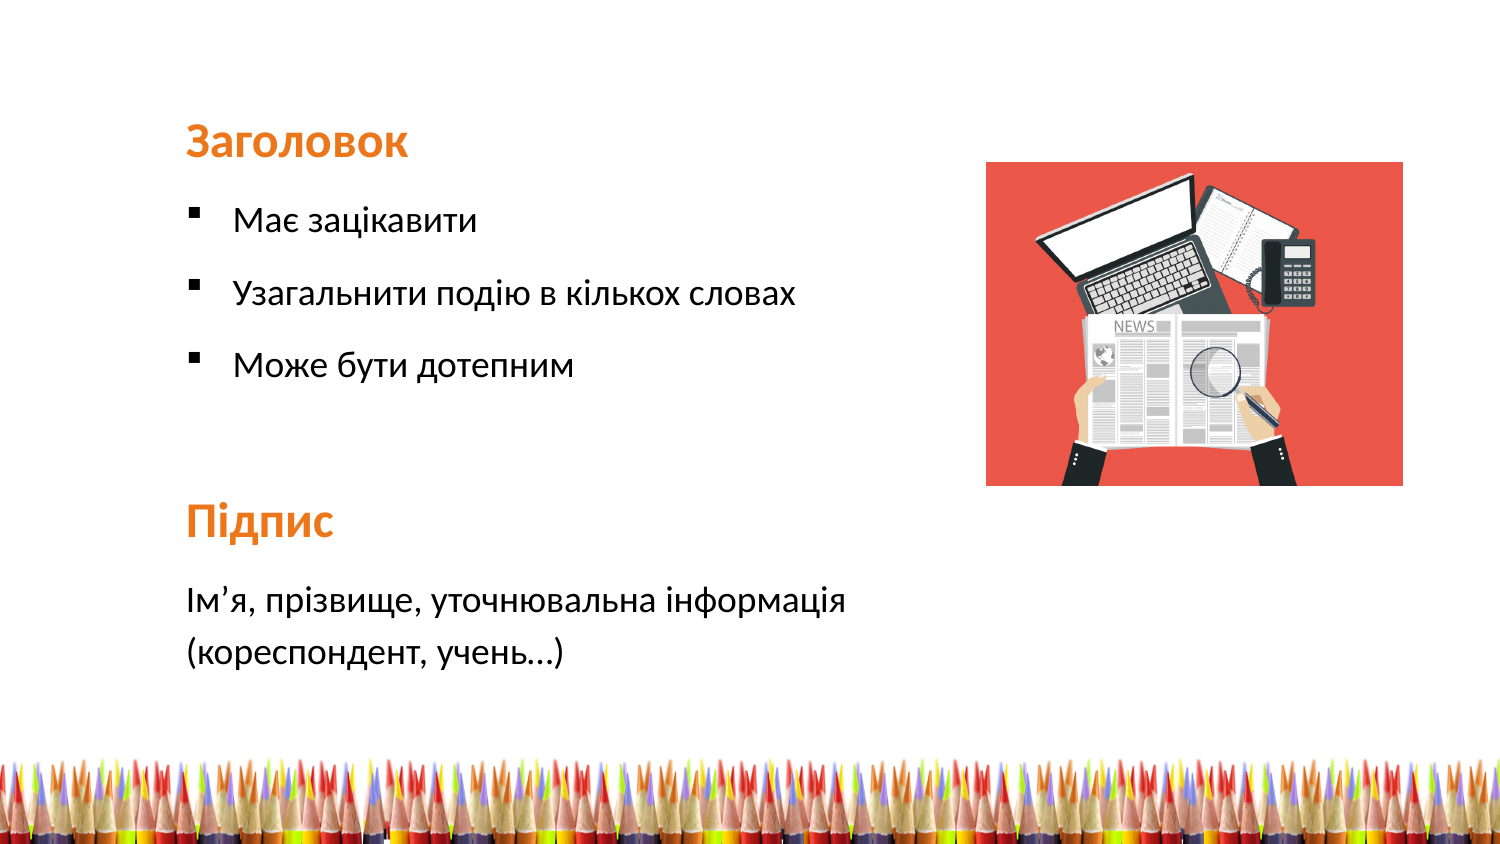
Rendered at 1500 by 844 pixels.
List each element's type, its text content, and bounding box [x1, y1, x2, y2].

text_box Заголовок Має зацікавити Узагальнити подію в кількох словах Може бути дотепним Підпис Ім’я, прізвище, уточнювальна інформація (кореспондент, учень…) [171, 91, 922, 680]
picture [985, 162, 1403, 486]
picture [0, 756, 1500, 844]
